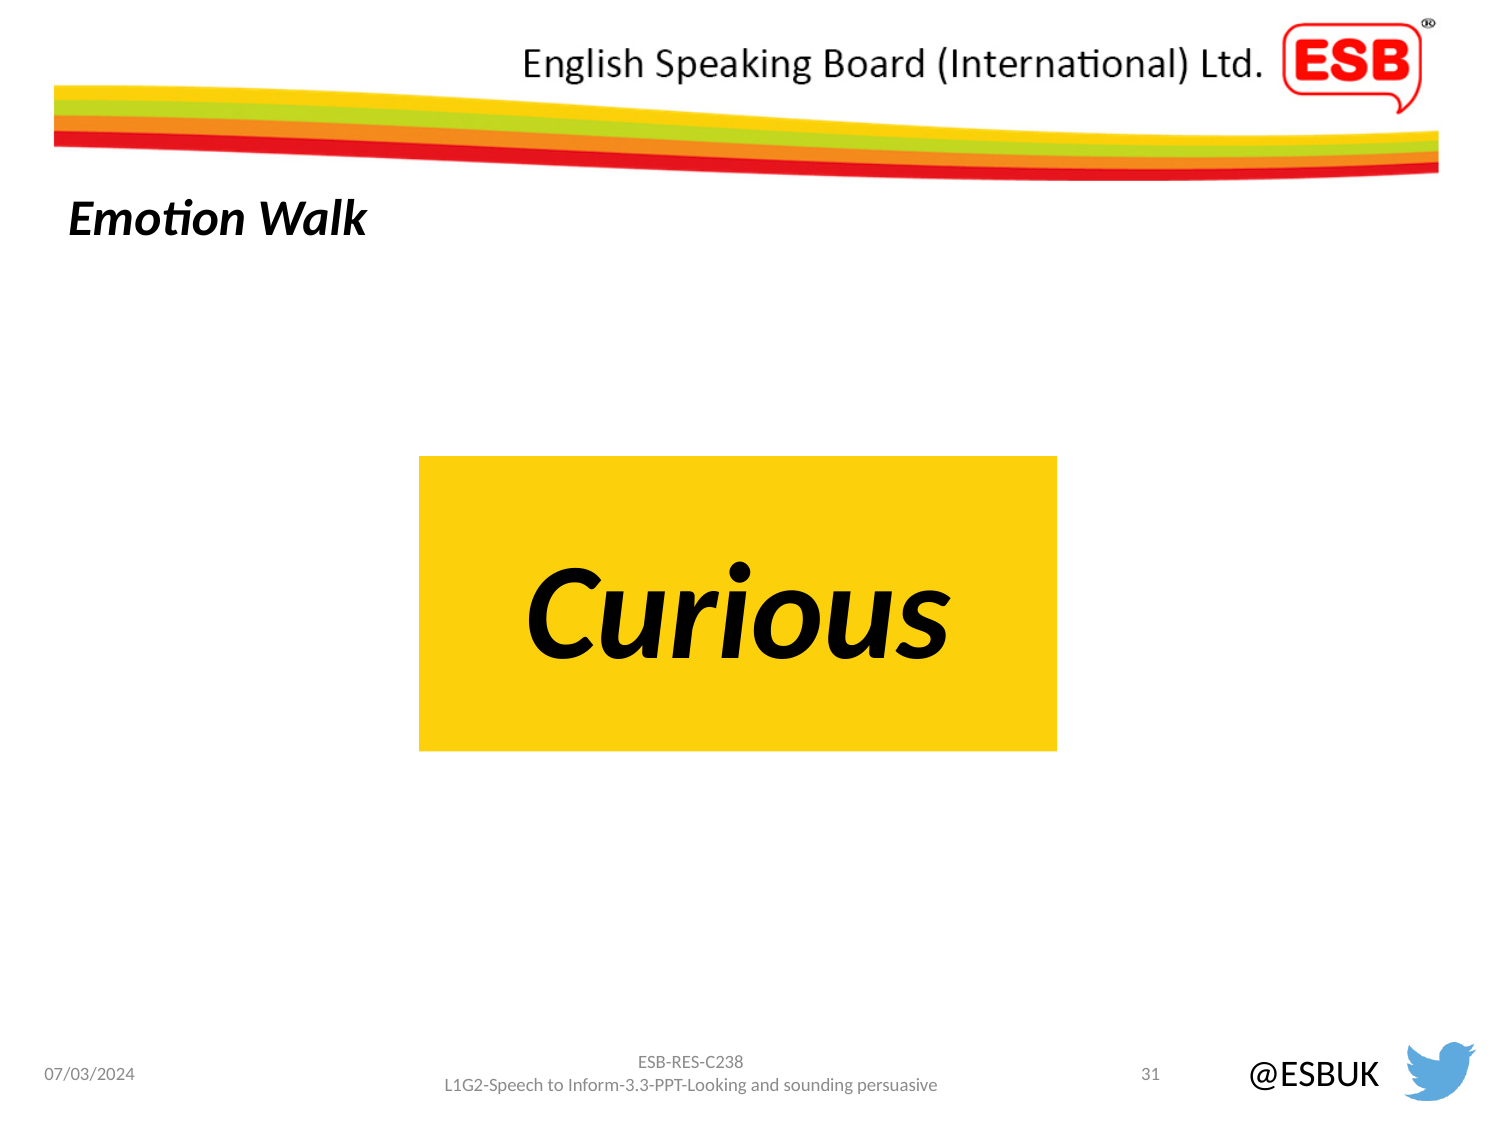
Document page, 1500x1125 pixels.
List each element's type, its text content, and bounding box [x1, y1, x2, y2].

picture [0, 0, 1500, 189]
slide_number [29, 1042, 367, 1103]
slide_number 31 [930, 1042, 1176, 1103]
footer ESB-RES-C238 L1G2-Speech to Inform-3.3-PPT-Looking and sounding persuasive [395, 1042, 930, 1103]
title Emotion Walk [53, 183, 1347, 255]
text_box Curious [418, 455, 1058, 753]
picture [1404, 1042, 1476, 1101]
